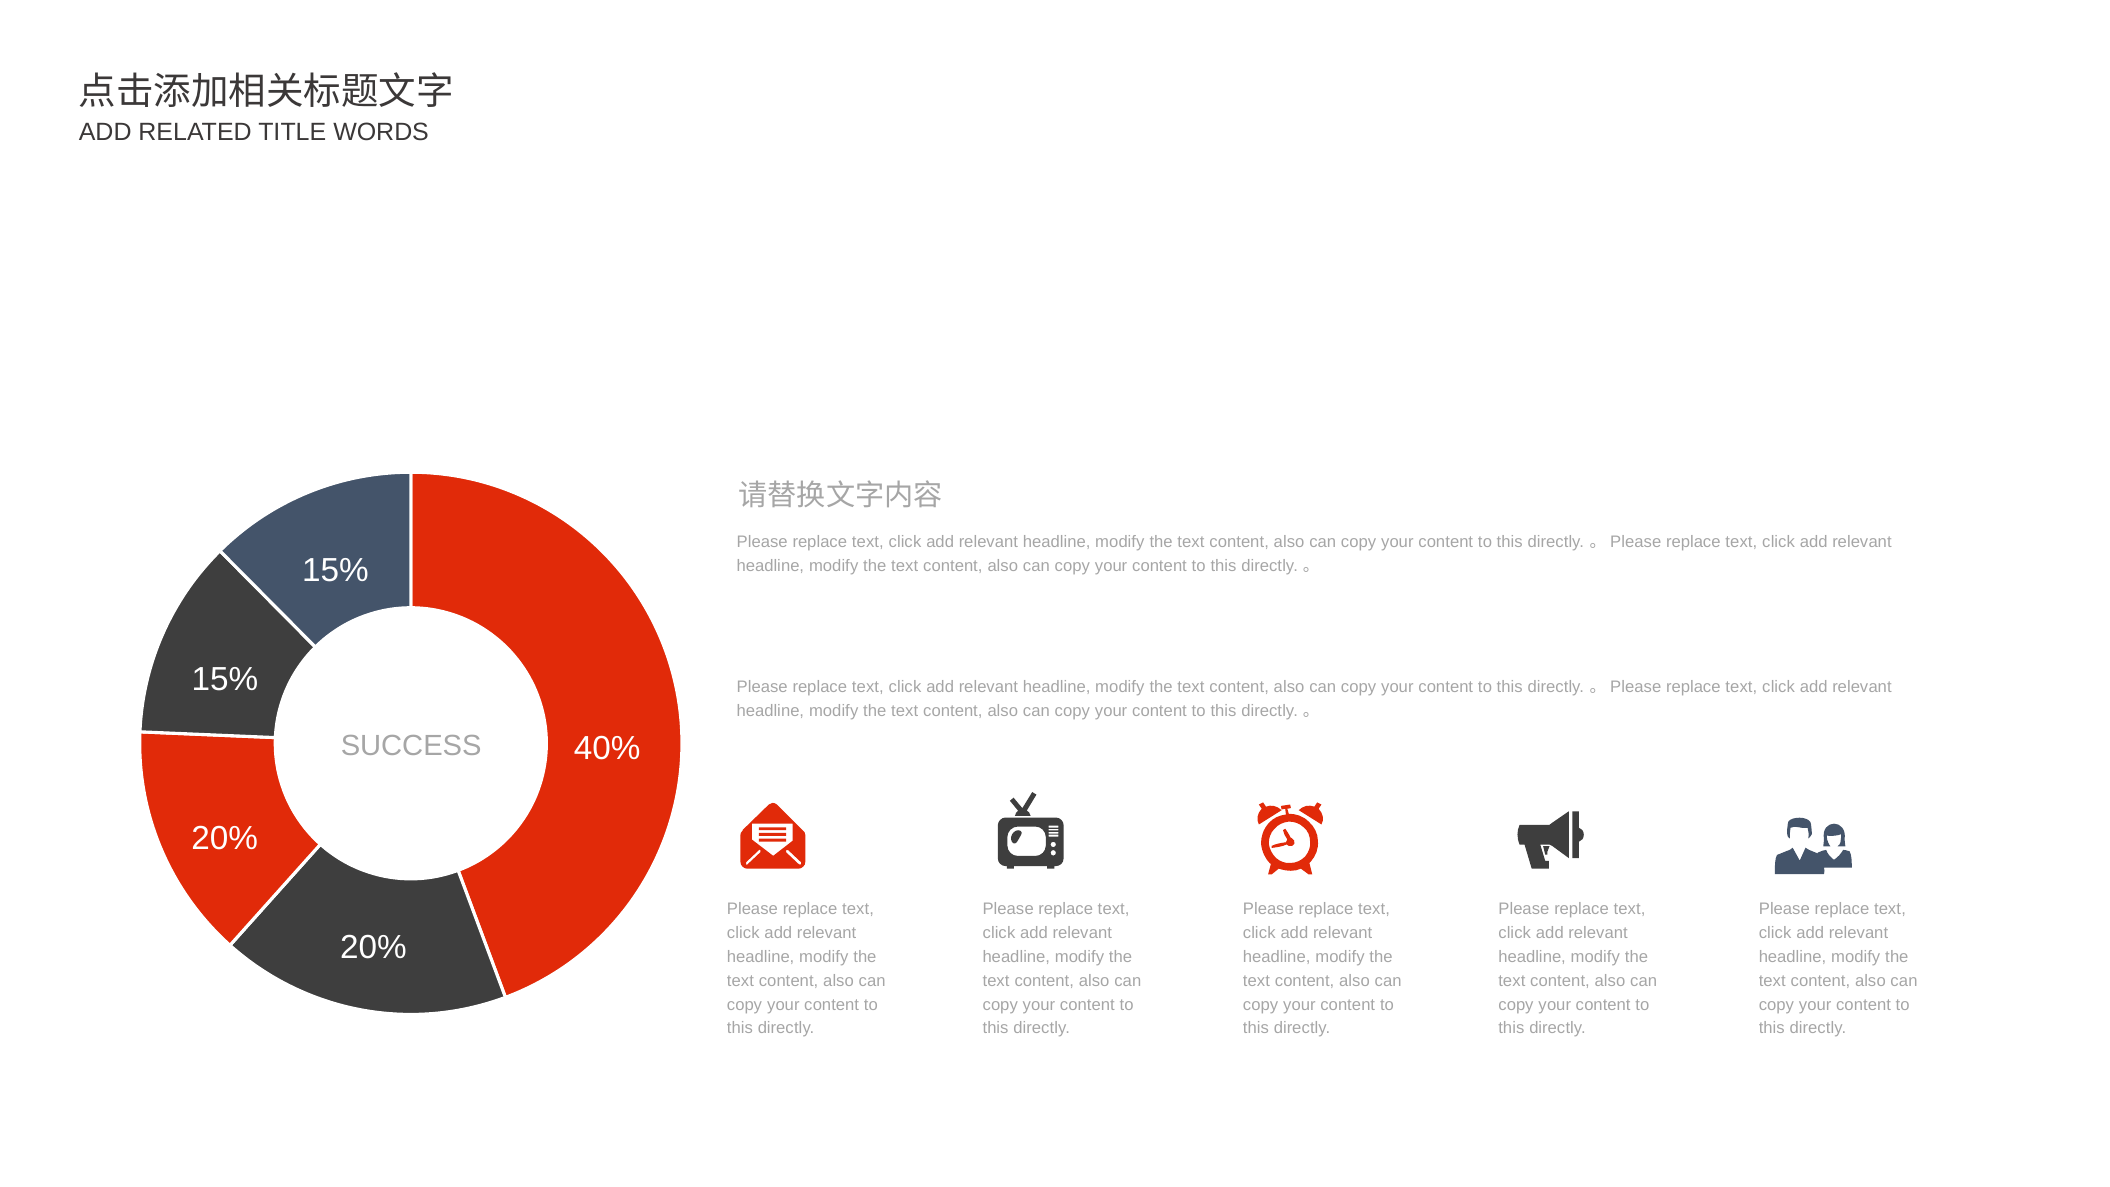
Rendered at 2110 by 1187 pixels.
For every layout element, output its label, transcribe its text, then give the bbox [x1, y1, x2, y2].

text_box [1572, 811, 1584, 859]
text_box Please replace text, click add relevant headline, modify the text content, also can copy your content to this directly. [1744, 886, 1943, 1045]
text_box Please replace text, click add relevant headline, modify the text content, also can copy your content to this directly. [712, 886, 911, 1045]
text_box [743, 802, 806, 869]
text_box [1298, 802, 1323, 825]
text_box [1257, 802, 1319, 875]
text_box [79, 460, 743, 1026]
text_box 请替换文字内容 [743, 462, 965, 519]
text_box [1787, 817, 1812, 839]
text_box Please replace text, click add relevant headline, modify the text content, also can copy your content to this directly. [1228, 886, 1427, 1045]
text_box [1517, 811, 1569, 869]
text_box [1823, 823, 1846, 847]
text_box Please replace text, click add relevant headline, modify the text content, also can copy your content to this directly. [967, 886, 1167, 1045]
text_box Please replace text, click add relevant headline, modify the text content, also can copy your content to this directly.。Please replace text, click add relevant headline, modify the text content, also can copy your content to this directly.。 [743, 519, 1927, 583]
text_box ADD RELATED TITLE WORDS [62, 107, 446, 154]
text_box 点击添加相关标题文字 [62, 59, 470, 121]
text_box Please replace text, click add relevant headline, modify the text content, also can copy your content to this directly.。Please replace text, click add relevant headline, modify the text content, also can copy your content to this directly.。 [743, 664, 1927, 728]
text_box [997, 817, 1064, 869]
text_box Please replace text, click add relevant headline, modify the text content, also can copy your content to this directly. [1483, 886, 1683, 1045]
text_box [1774, 847, 1852, 875]
text_box [1009, 792, 1037, 816]
